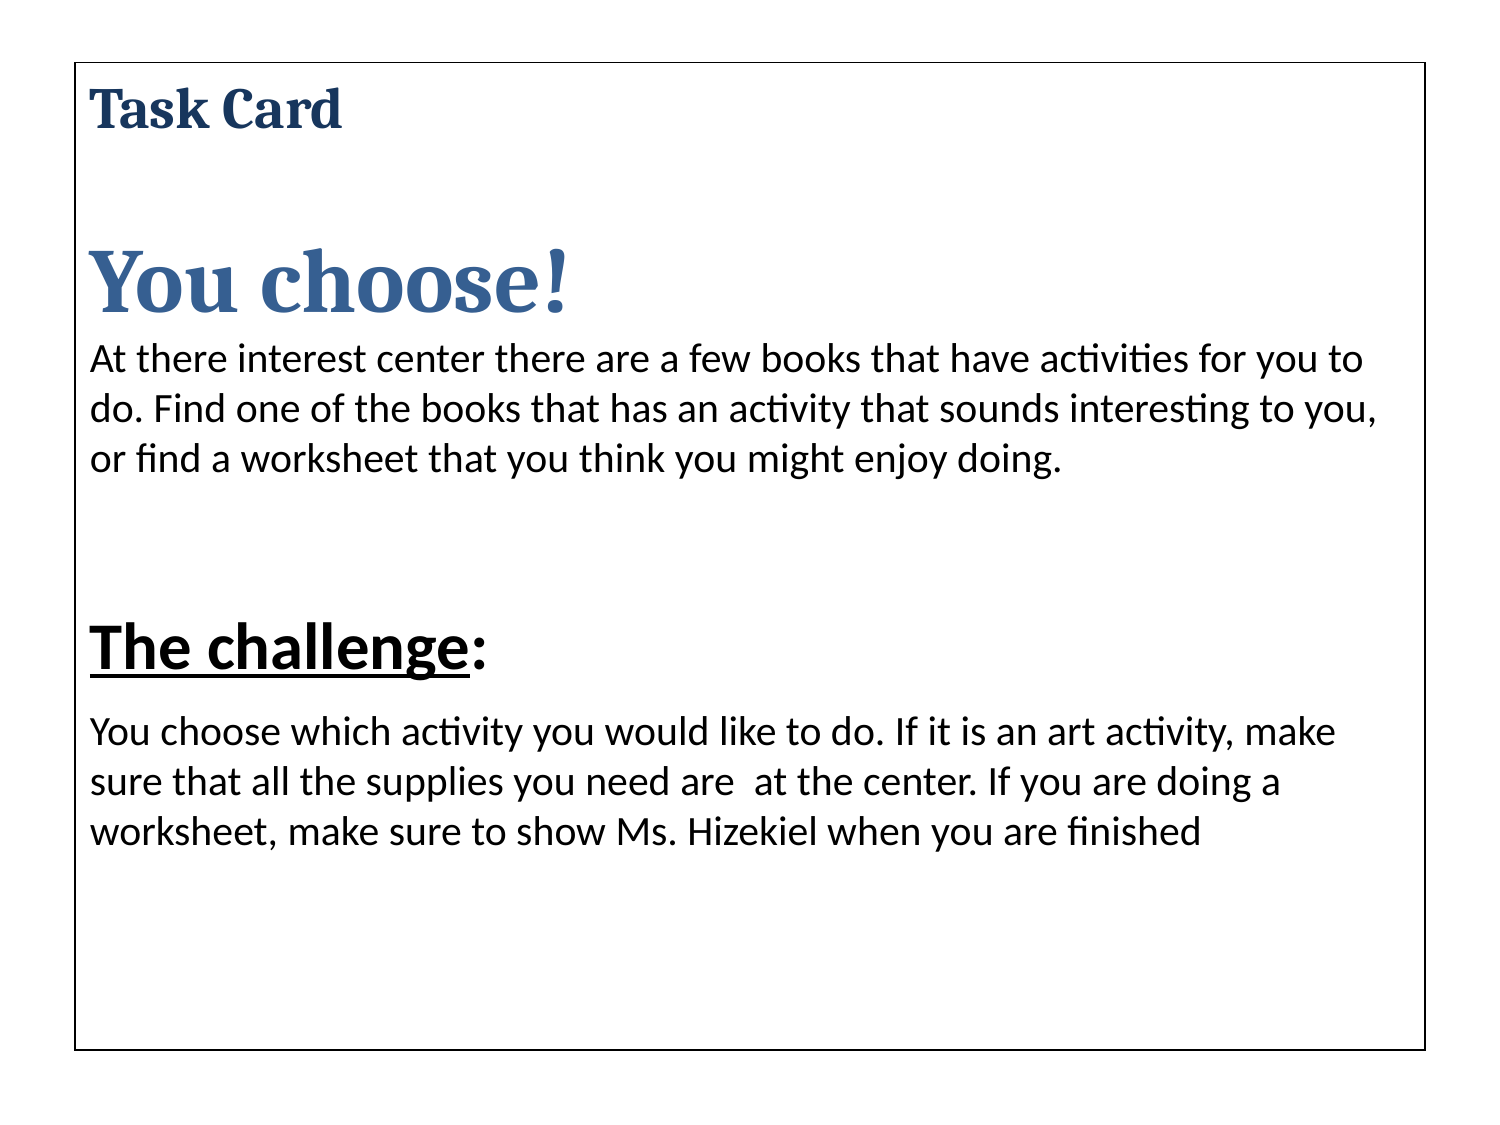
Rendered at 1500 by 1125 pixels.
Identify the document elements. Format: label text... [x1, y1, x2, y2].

text_box Task Card You choose! At there interest center there are a few books that have activities for you to do. Find one of the books that has an activity that sounds interesting to you, or find a worksheet that you think you might enjoy doing. The challenge: You choose which activity you would like to do. If it is an art activity, make sure that all the supplies you need are at the center. If you are doing a worksheet, make sure to show Ms. Hizekiel when you are finished [74, 62, 1425, 1050]
